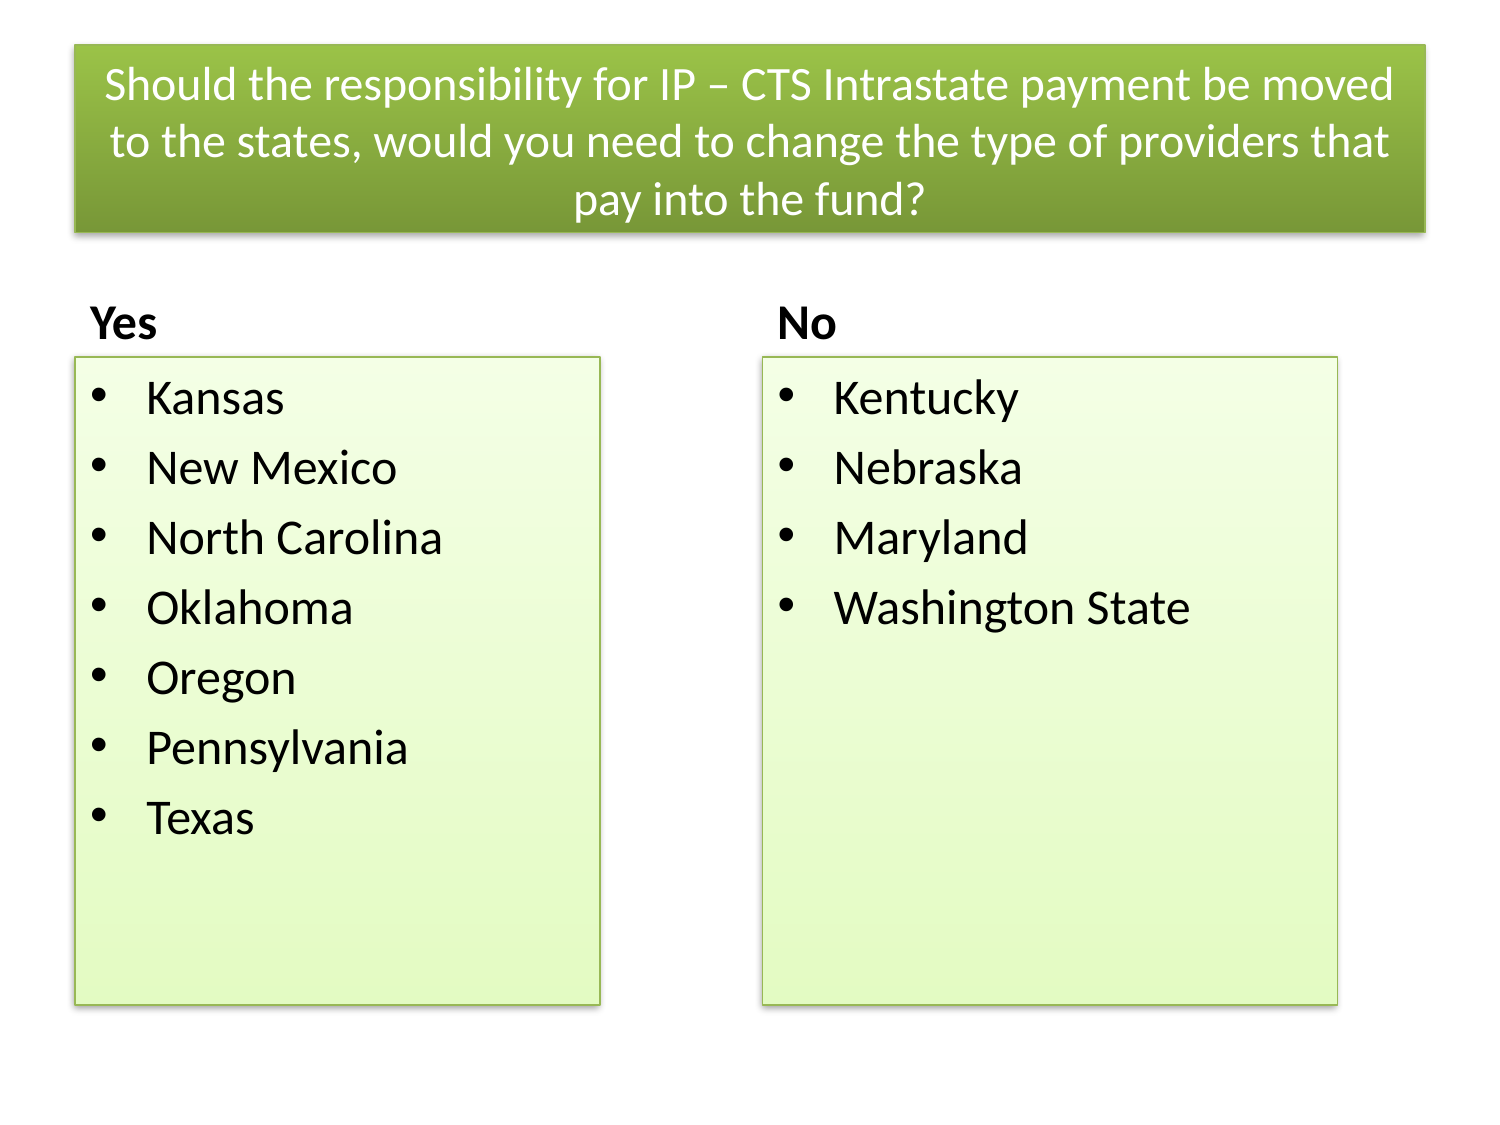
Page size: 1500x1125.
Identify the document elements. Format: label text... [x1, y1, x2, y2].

list No [761, 251, 1425, 357]
title Should the responsibility for IP – CTS Intrastate payment be moved to the states, would you need to change the type of providers that pay into the fund? [74, 44, 1426, 233]
list Kentucky Nebraska Maryland Washington State [762, 356, 1338, 1006]
list Yes [75, 251, 738, 357]
list Kansas New Mexico North Carolina Oklahoma Oregon Pennsylvania Texas [74, 356, 601, 1006]
